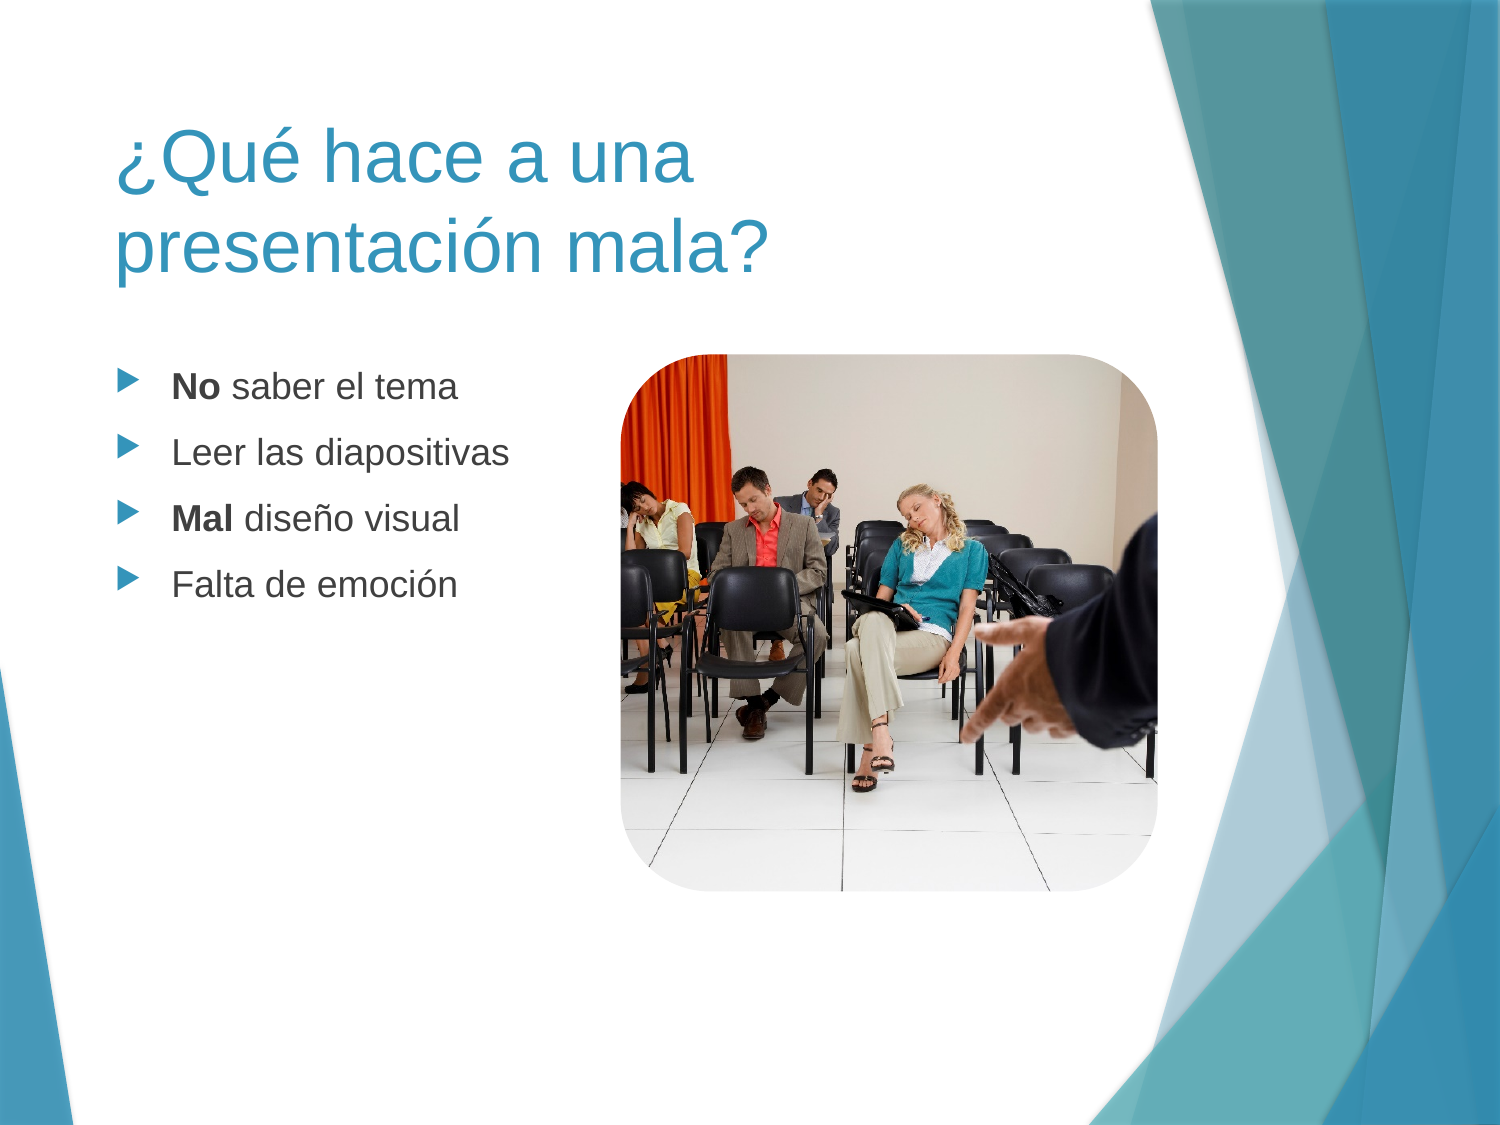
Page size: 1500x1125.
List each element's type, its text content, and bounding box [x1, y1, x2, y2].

list No saber el tema Leer las diapositivas Mal diseño visual Falta de emoción [99, 354, 607, 992]
title ¿Qué hace a una presentación mala? [99, 99, 1142, 317]
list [620, 353, 1159, 892]
